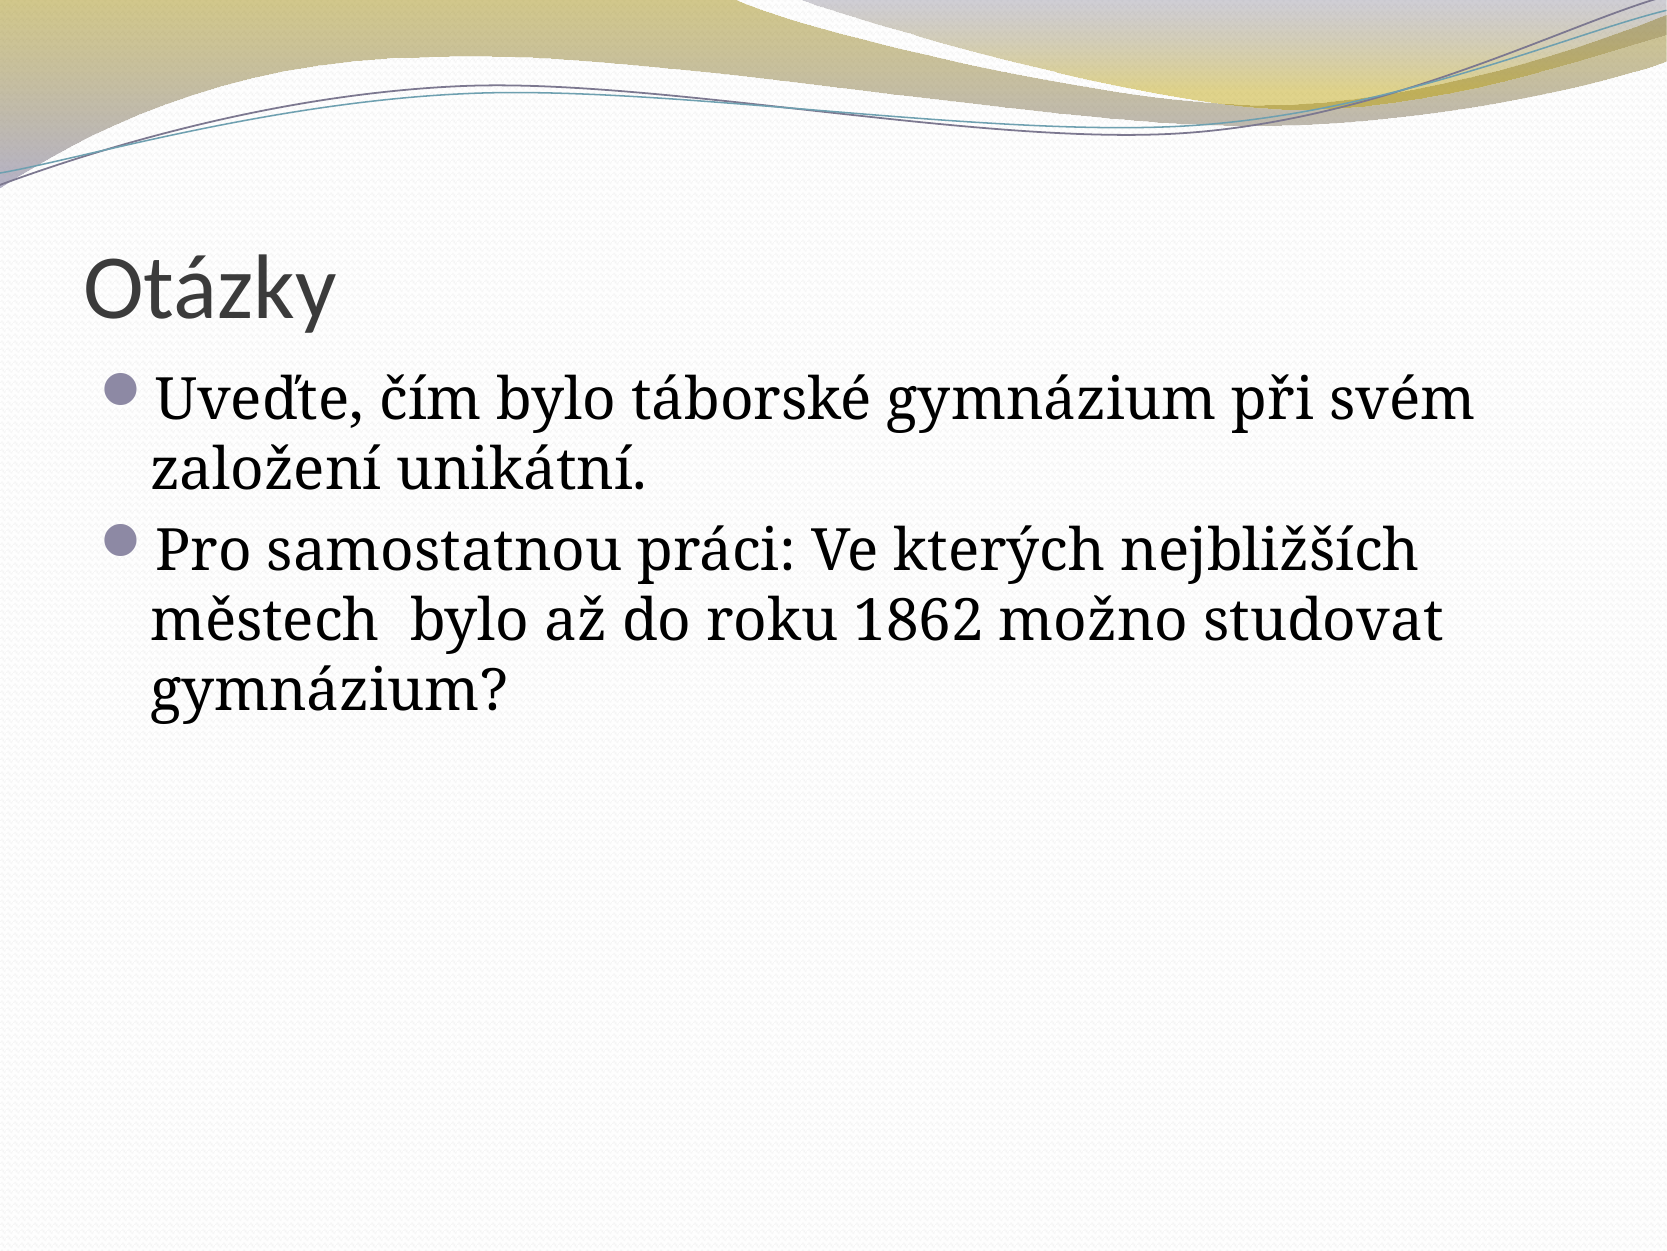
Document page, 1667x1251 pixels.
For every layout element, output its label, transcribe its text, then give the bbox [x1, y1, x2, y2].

list Uveďte, čím bylo táborské gymnázium při svém založení unikátní. Pro samostatnou práci: Ve kterých nejbližších městech bylo až do roku 1862 možno studovat gymnázium? [83, 352, 1584, 1153]
title Otázky [83, 128, 1584, 337]
